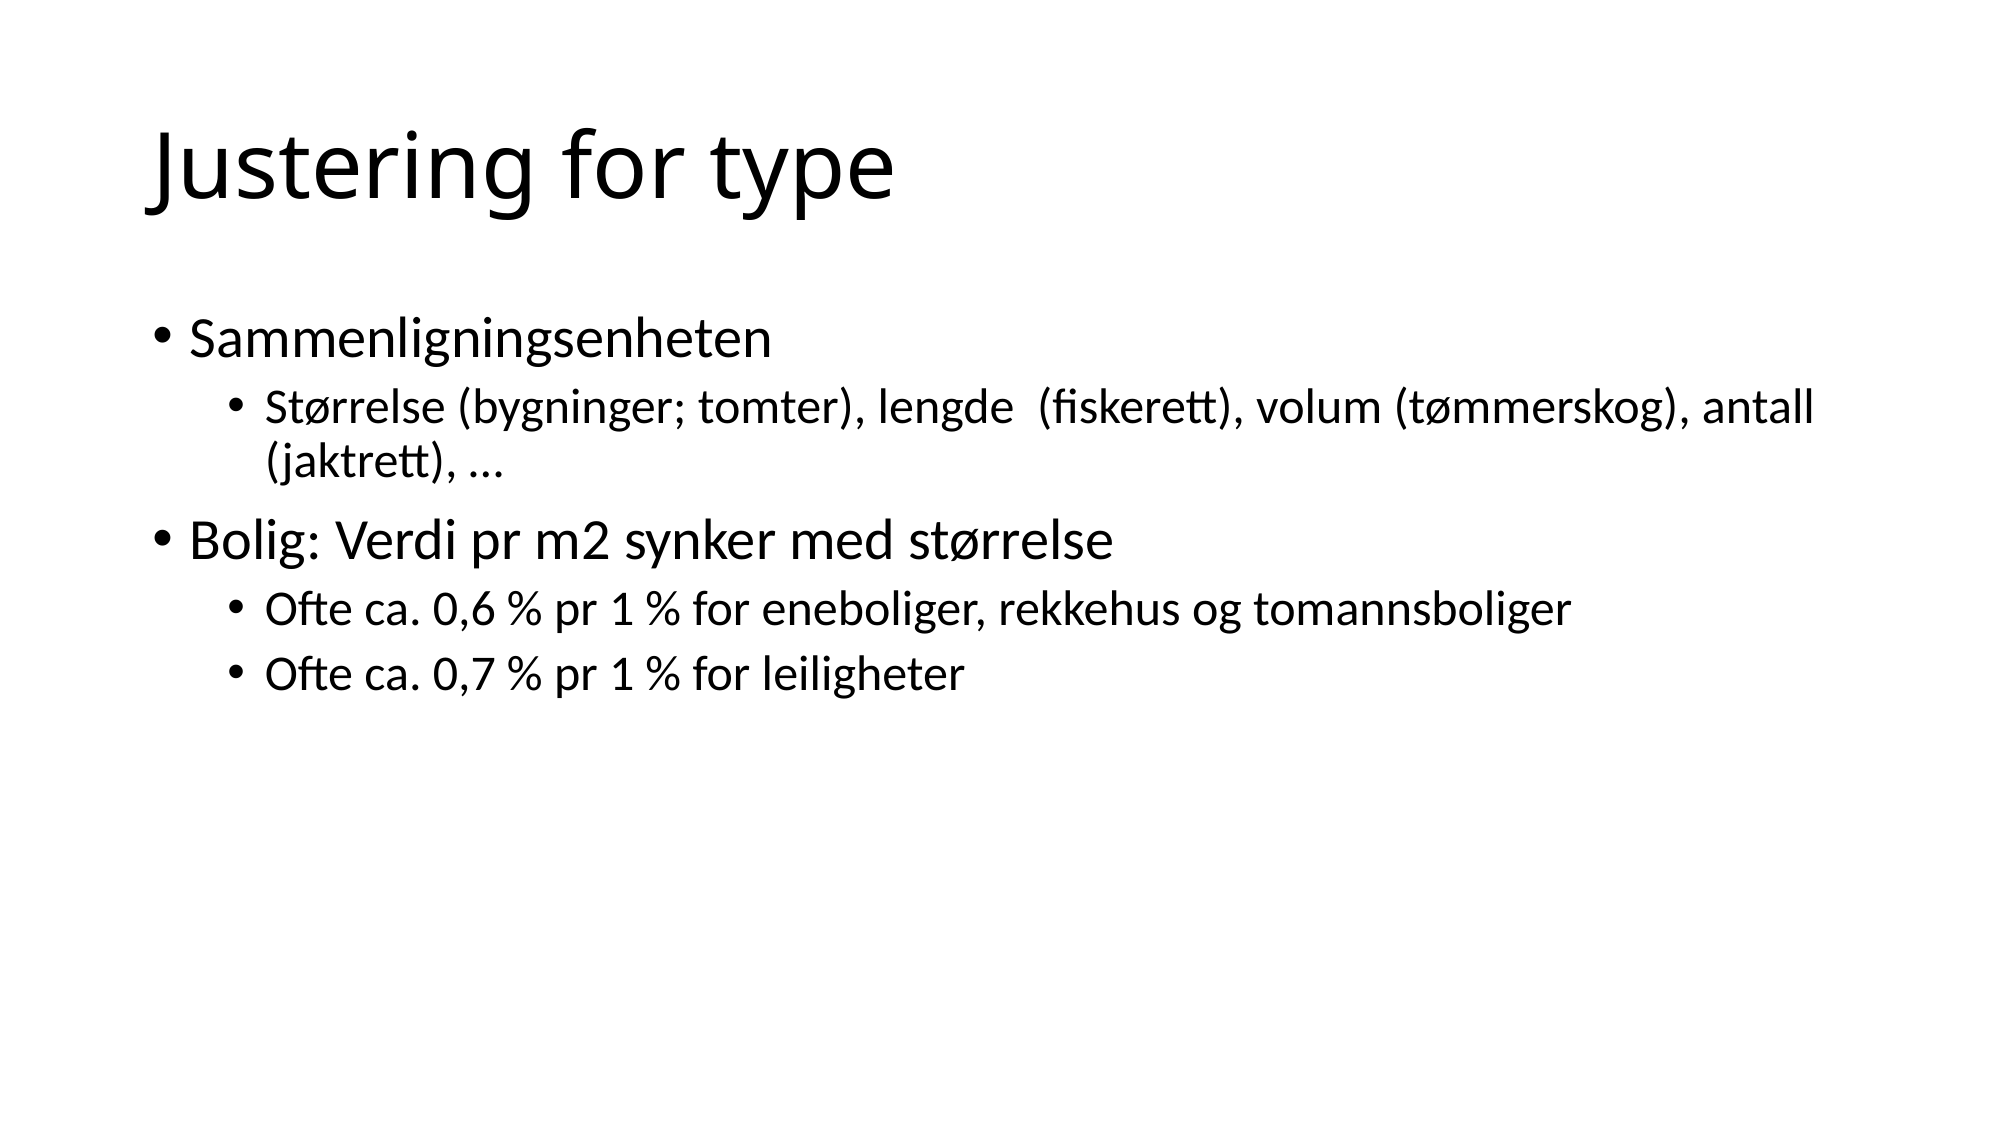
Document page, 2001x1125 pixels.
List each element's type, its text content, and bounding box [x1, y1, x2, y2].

list Sammenligningsenheten Størrelse (bygninger; tomter), lengde (fiskerett), volum (tømmerskog), antall (jaktrett), … Bolig: Verdi pr m2 synker med størrelse Ofte ca. 0,6 % pr 1 % for eneboliger, rekkehus og tomannsboliger Ofte ca. 0,7 % pr 1 % for leiligheter [137, 299, 1863, 1014]
title Justering for type [137, 59, 1863, 278]
